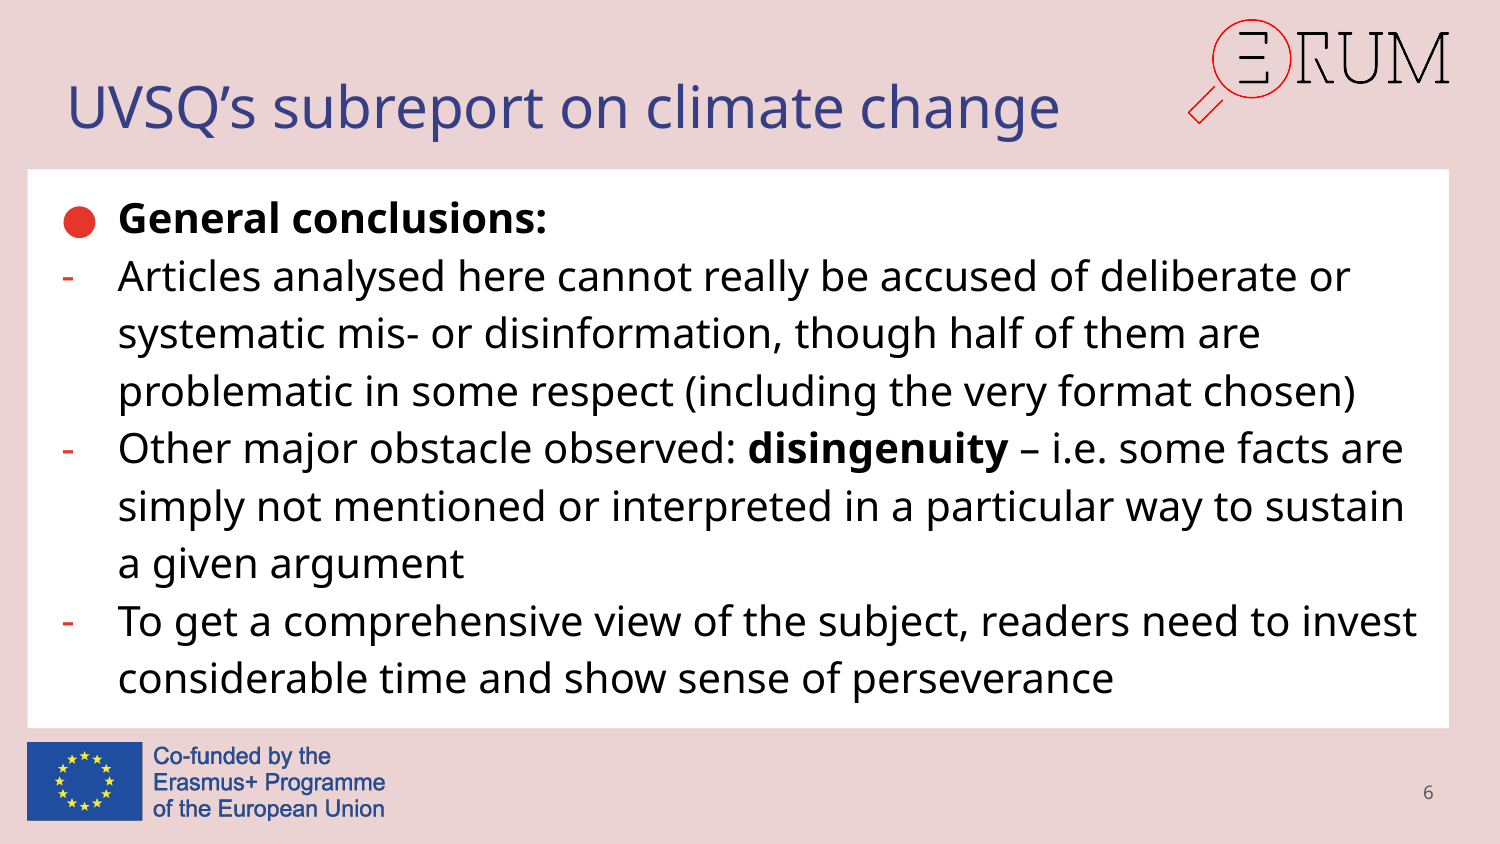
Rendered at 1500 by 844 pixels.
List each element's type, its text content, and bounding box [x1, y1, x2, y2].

title UVSQ’s subreport on climate change [51, 55, 1168, 150]
picture [27, 742, 385, 821]
slide_number 6 [1358, 761, 1449, 826]
list General conclusions: Articles analysed here cannot really be accused of deliberate or systematic mis- or disinformation, though half of them are problematic in some respect (including the very format chosen) Other major obstacle observed: disingenuity – i.e. some facts are simply not mentioned or interpreted in a particular way to sustain a given argument To get a comprehensive view of the subject, readers need to invest considerable time and show sense of perseverance [27, 169, 1449, 729]
picture [1136, 0, 1500, 137]
